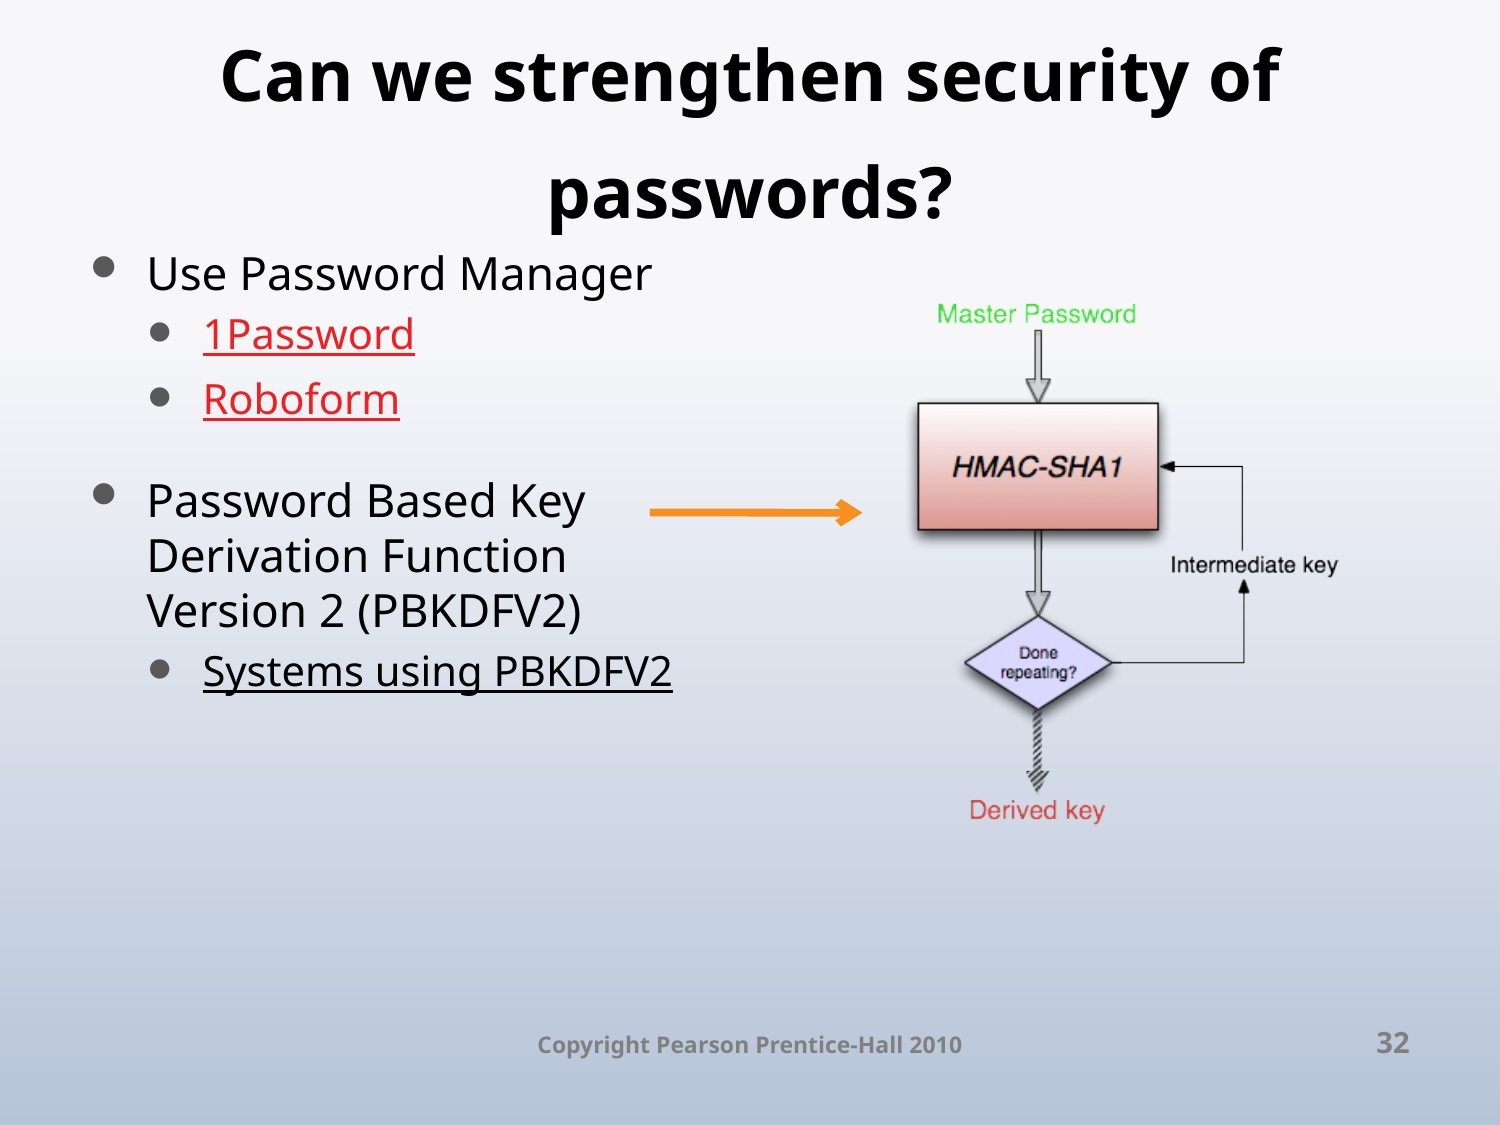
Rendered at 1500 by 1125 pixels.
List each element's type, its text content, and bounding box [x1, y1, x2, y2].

picture [898, 298, 1341, 828]
footer Copyright Pearson Prentice-Hall 2010 [512, 1021, 988, 1067]
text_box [648, 510, 865, 515]
slide_number 32 [1074, 1021, 1425, 1067]
list Use Password Manager 1Password Roboform Password Based Key Derivation Function Version 2 (PBKDFV2) Systems using PBKDFV2 [75, 236, 738, 1075]
title Can we strengthen security of passwords? [75, 37, 1425, 195]
